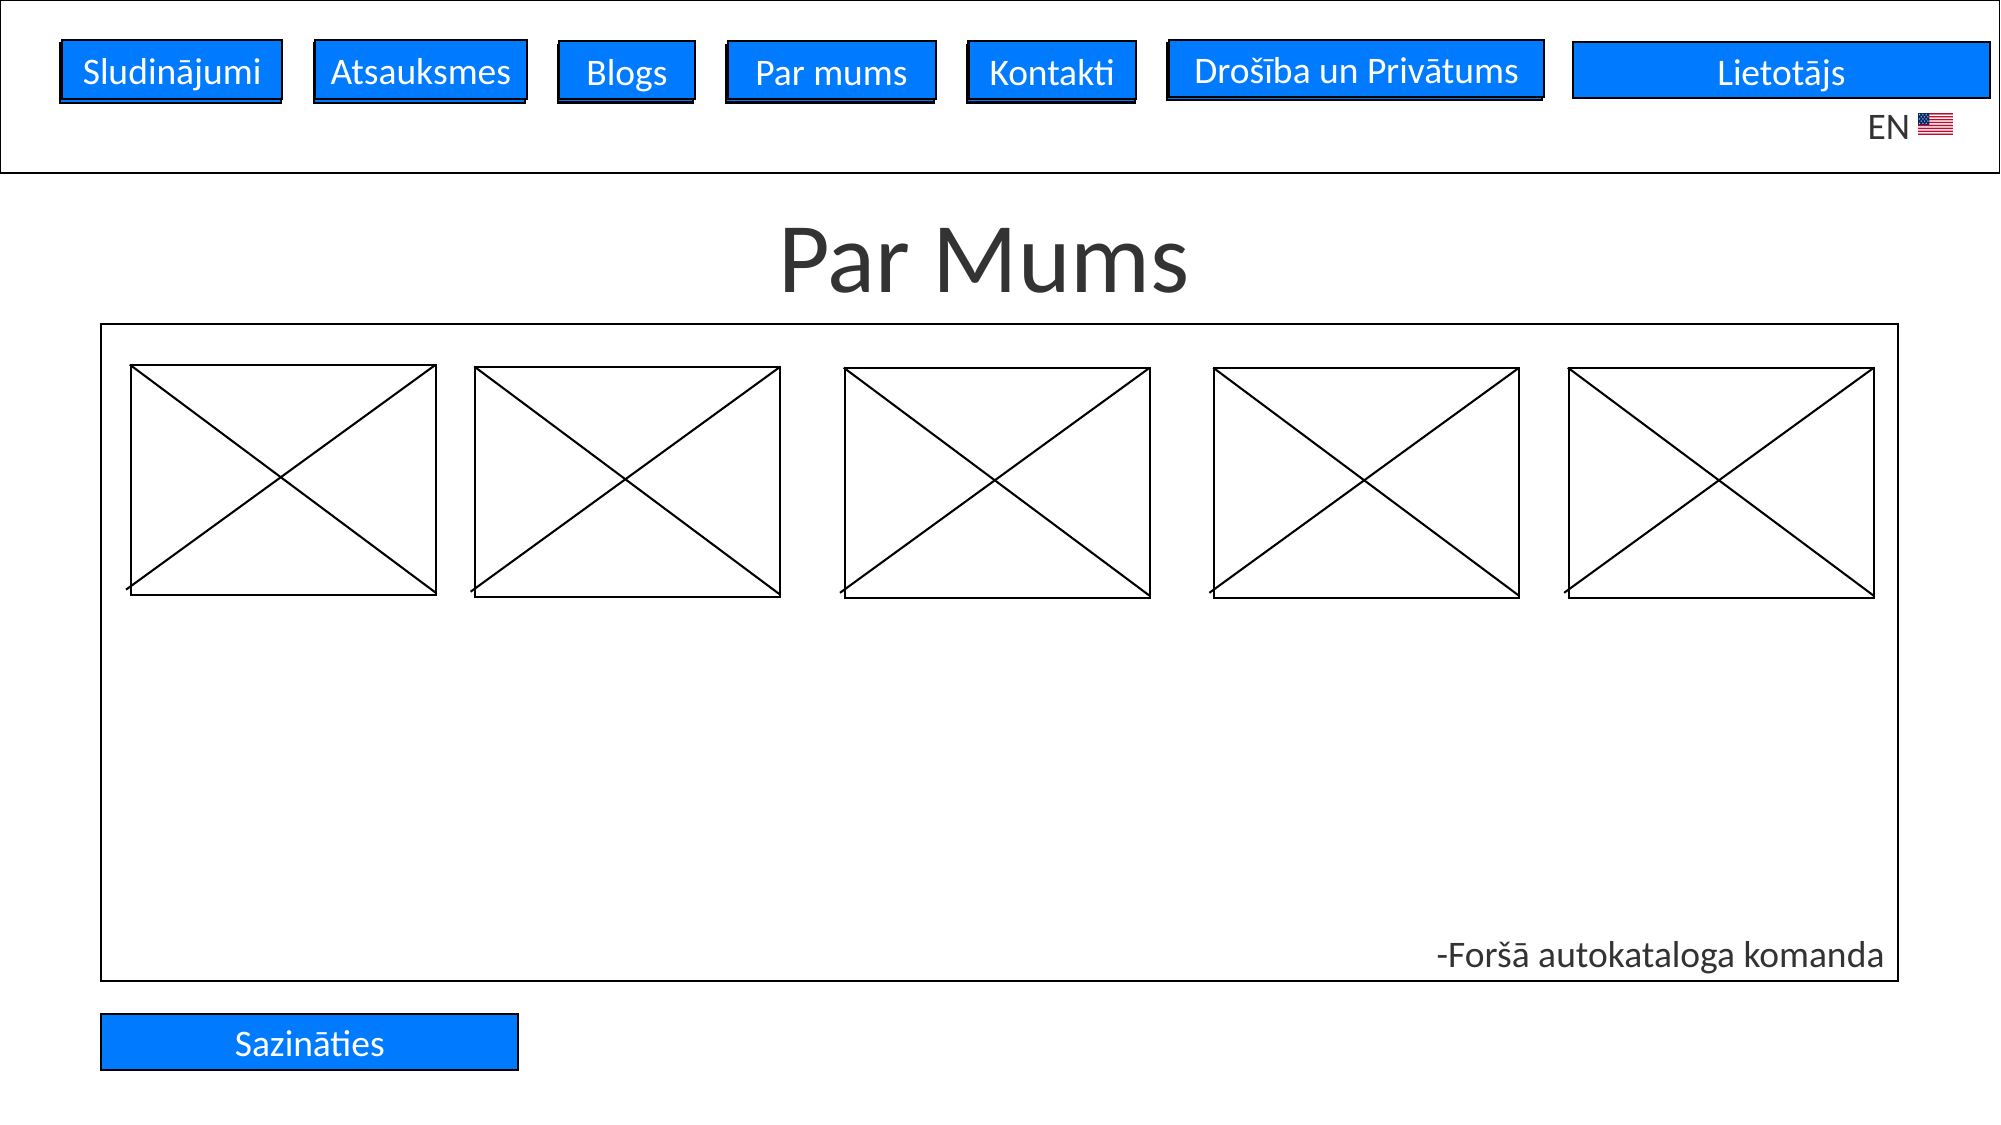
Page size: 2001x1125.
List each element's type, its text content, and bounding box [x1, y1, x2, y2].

text_box Blogs [558, 40, 696, 100]
text_box Lietotājs [1572, 41, 1991, 99]
text_box Drošība un Privātums [1168, 39, 1545, 98]
text_box [100, 323, 1899, 982]
text_box Blogs [557, 44, 694, 104]
picture [1918, 113, 1953, 135]
text_box Drošība un Privātums [1166, 42, 1543, 101]
text_box Sludinājumi [59, 42, 282, 104]
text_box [470, 366, 781, 598]
text_box Sazināties [100, 1013, 519, 1071]
text_box Par mums [725, 44, 935, 104]
text_box Kontakti [966, 44, 1136, 104]
text_box Par Mums [763, 212, 1237, 294]
text_box [0, 0, 2000, 174]
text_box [1209, 367, 1520, 599]
text_box -Foršā autokataloga komanda [1421, 922, 1909, 983]
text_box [1564, 367, 1874, 599]
text_box Kontakti [967, 40, 1137, 100]
text_box Sludinājumi [61, 39, 283, 100]
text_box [839, 367, 1150, 599]
text_box EN [1853, 99, 1926, 155]
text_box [125, 364, 436, 596]
text_box Atsauksmes [314, 39, 528, 100]
text_box Atsauksmes [313, 42, 526, 104]
text_box Par mums [727, 40, 937, 100]
